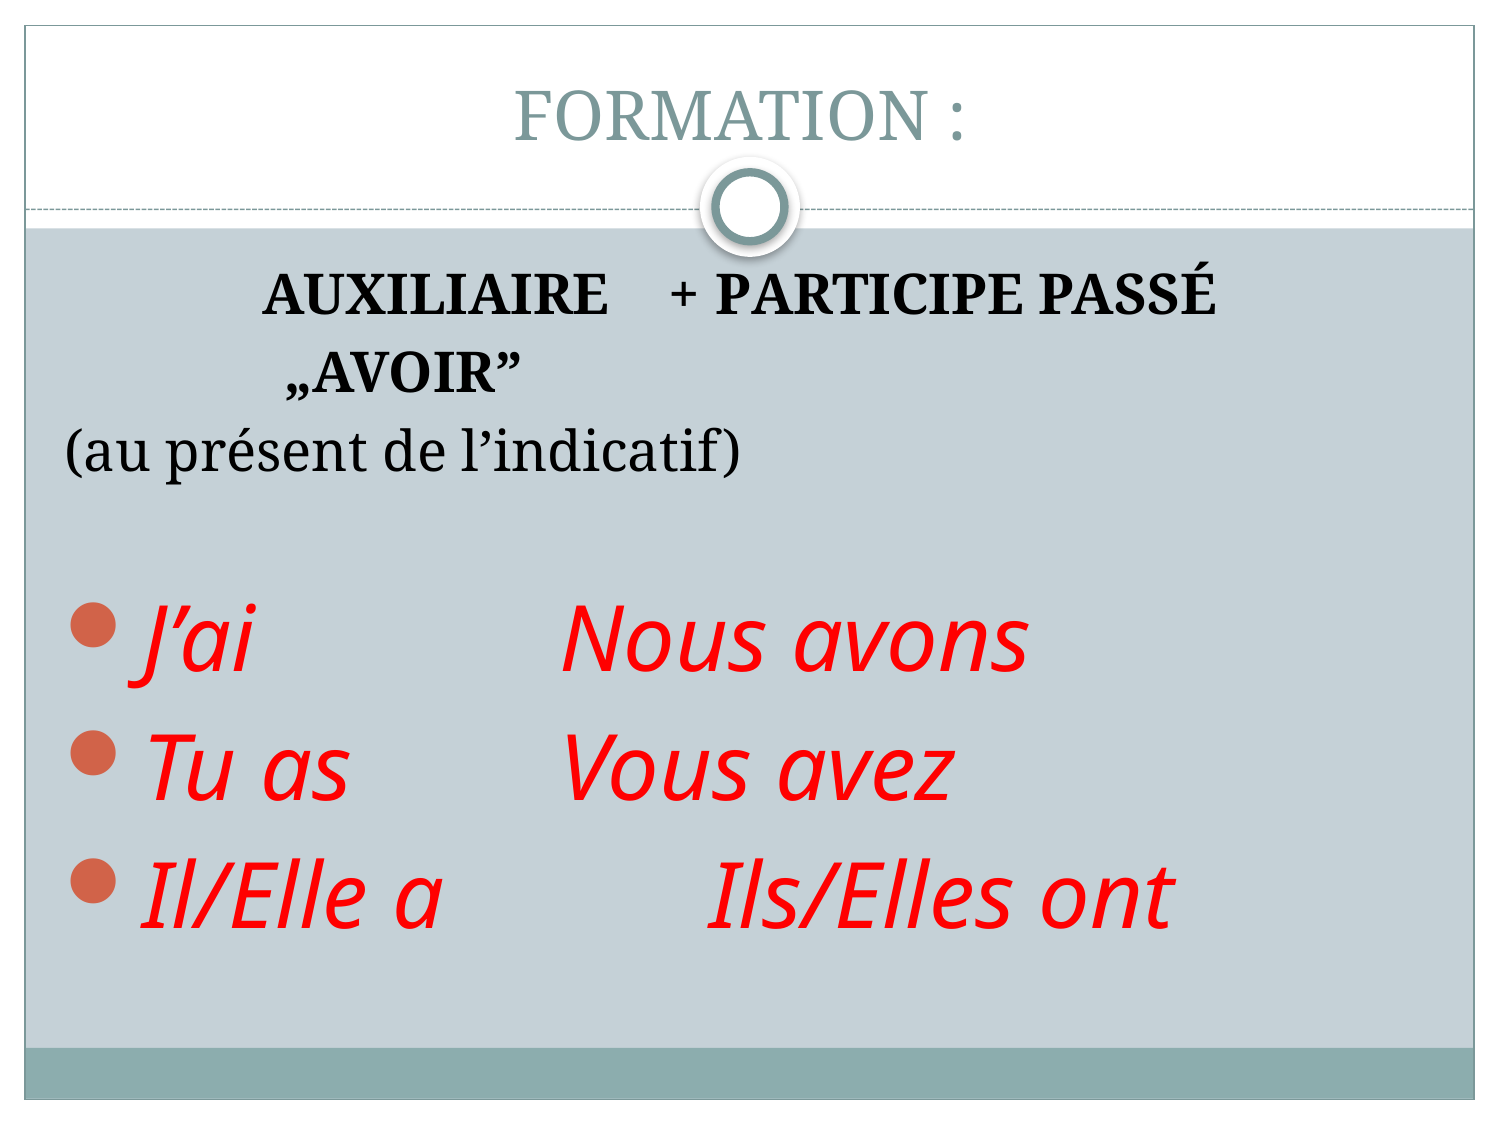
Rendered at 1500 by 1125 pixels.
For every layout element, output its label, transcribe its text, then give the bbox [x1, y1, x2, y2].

title FORMATION : [49, 37, 1450, 162]
list AUXILIAIRE + PARTICIPE PASSÉ „AVOIR” (au présent de l’indicatif) J’ai Nous avons Tu as Vous avez Il/Elle a Ils/Elles ont [49, 250, 1445, 1001]
